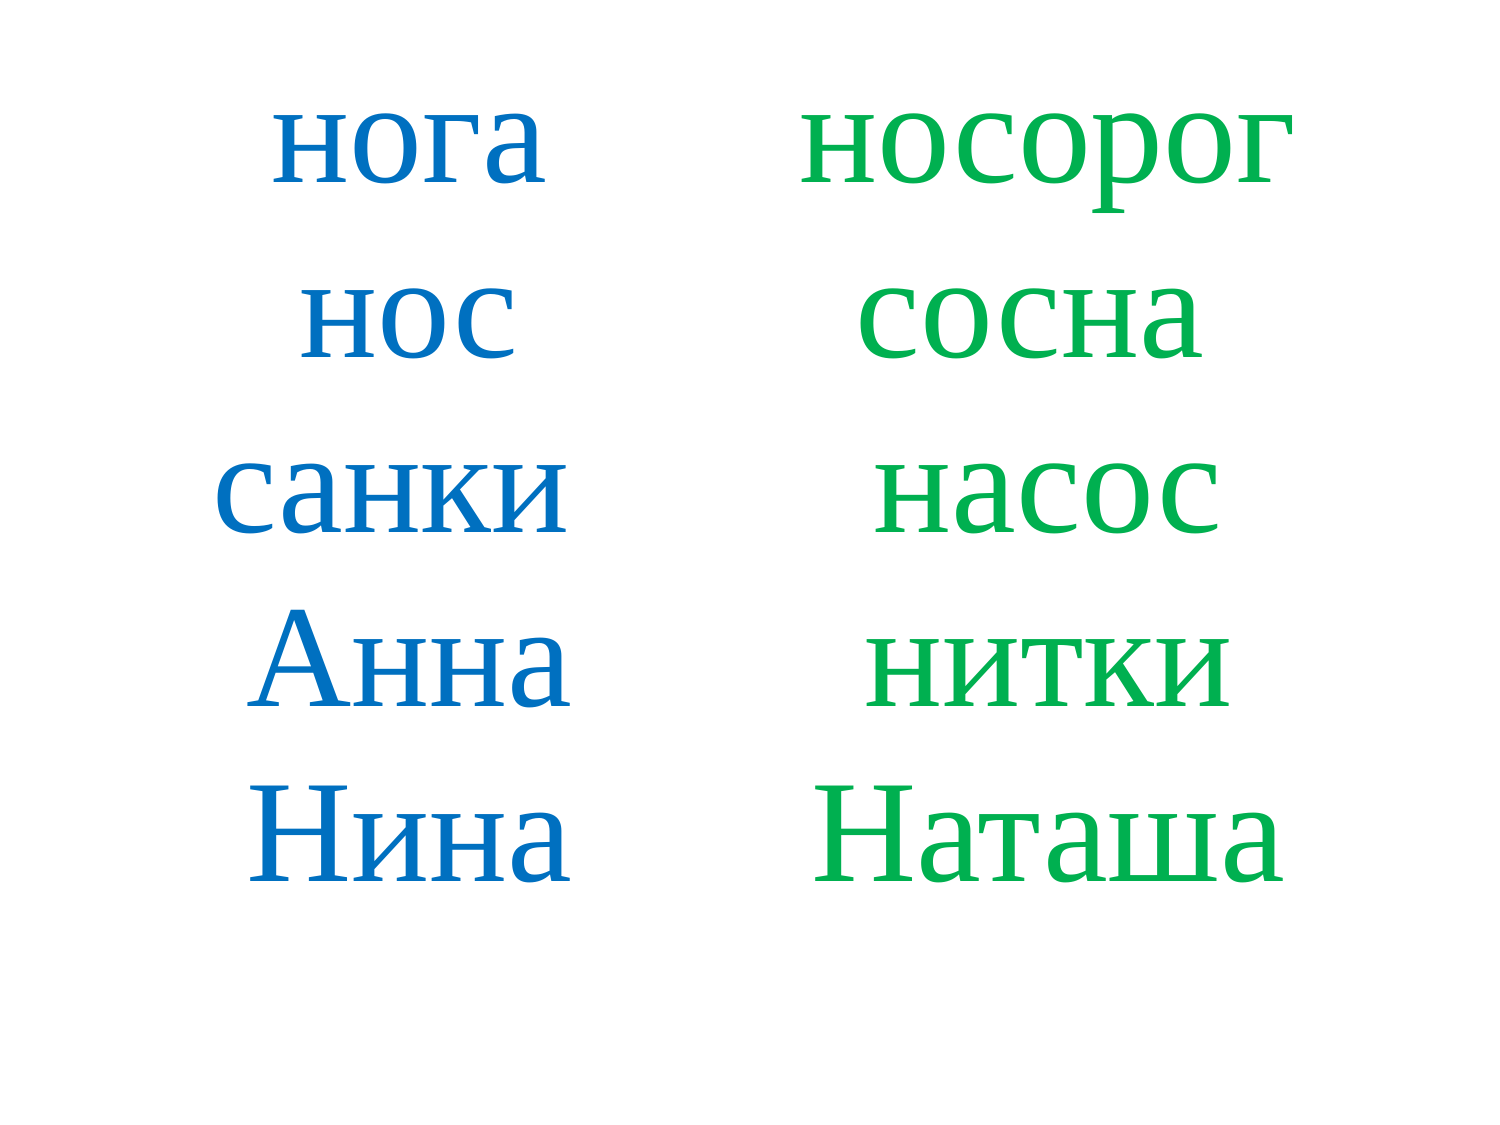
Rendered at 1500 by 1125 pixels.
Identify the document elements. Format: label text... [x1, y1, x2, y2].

title нога нос санки Анна Нина носорог сосна насос нитки Наташа [75, 45, 1383, 903]
